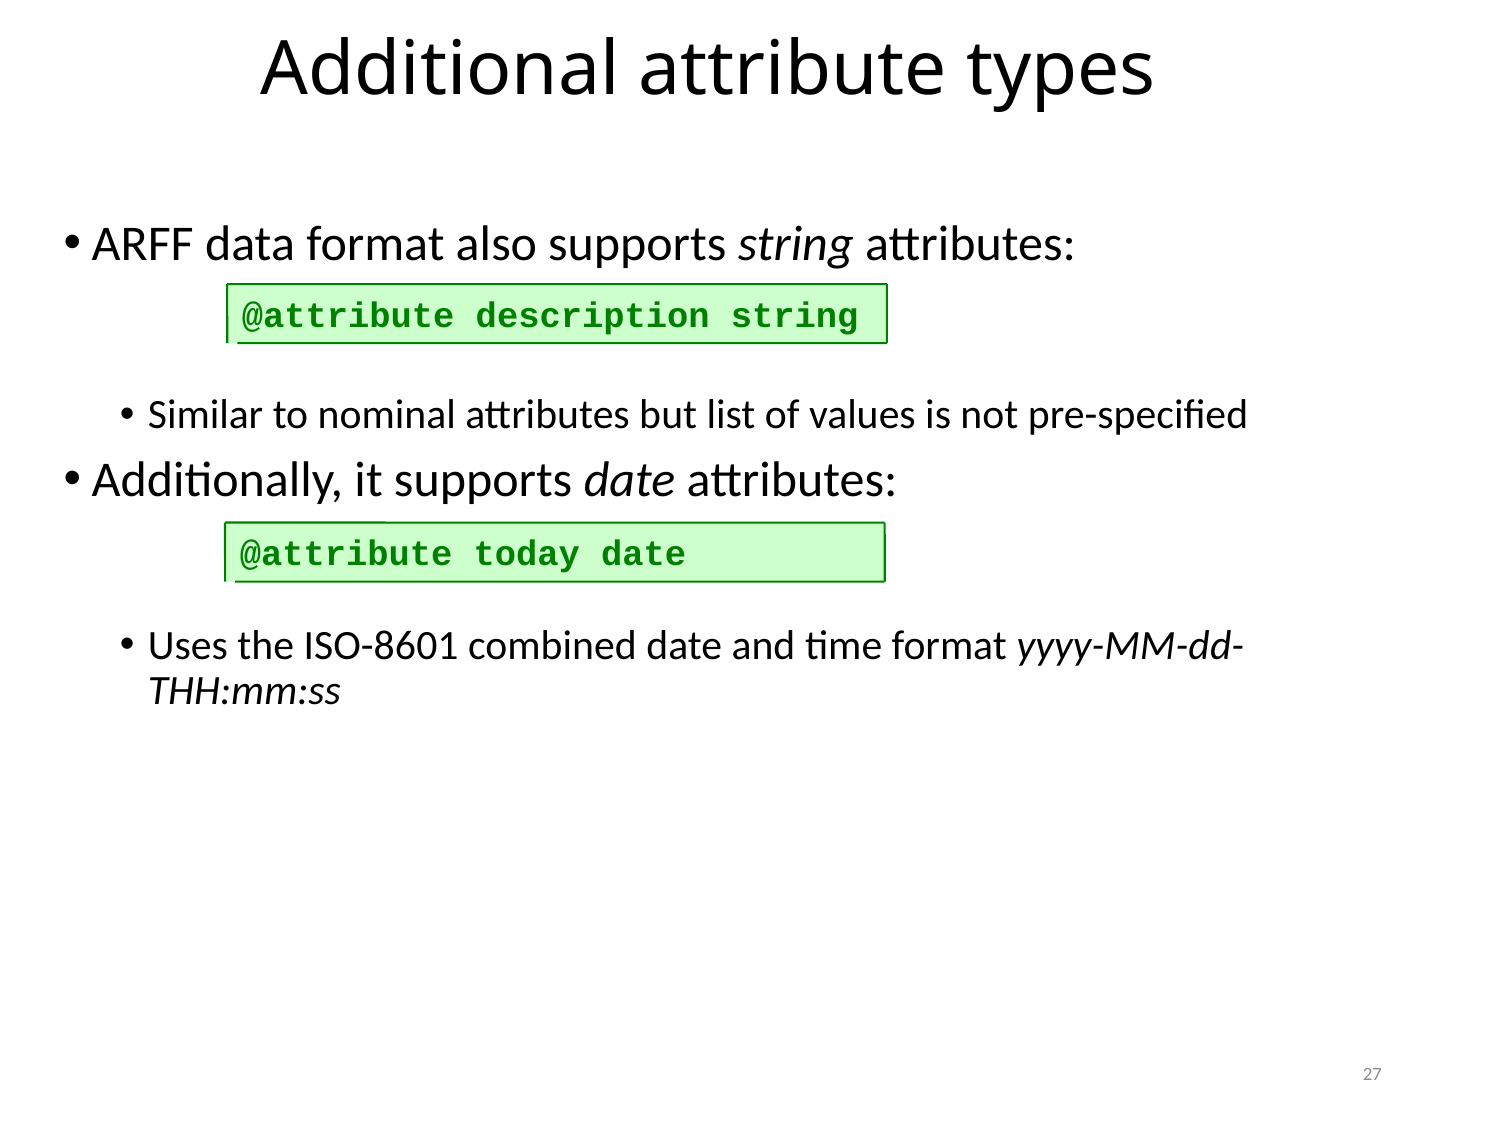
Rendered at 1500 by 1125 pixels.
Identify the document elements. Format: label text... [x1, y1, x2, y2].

title Additional attribute types [245, 0, 1500, 164]
list ARFF data format also supports string attributes: Similar to nominal attributes but list of values is not pre-specified Additionally, it supports date attributes: Uses the ISO-8601 combined date and time format yyyy-MM-dd-THH:mm:ss [48, 209, 1399, 863]
slide_number 27 [1059, 1042, 1397, 1103]
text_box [227, 284, 887, 344]
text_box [225, 522, 885, 582]
